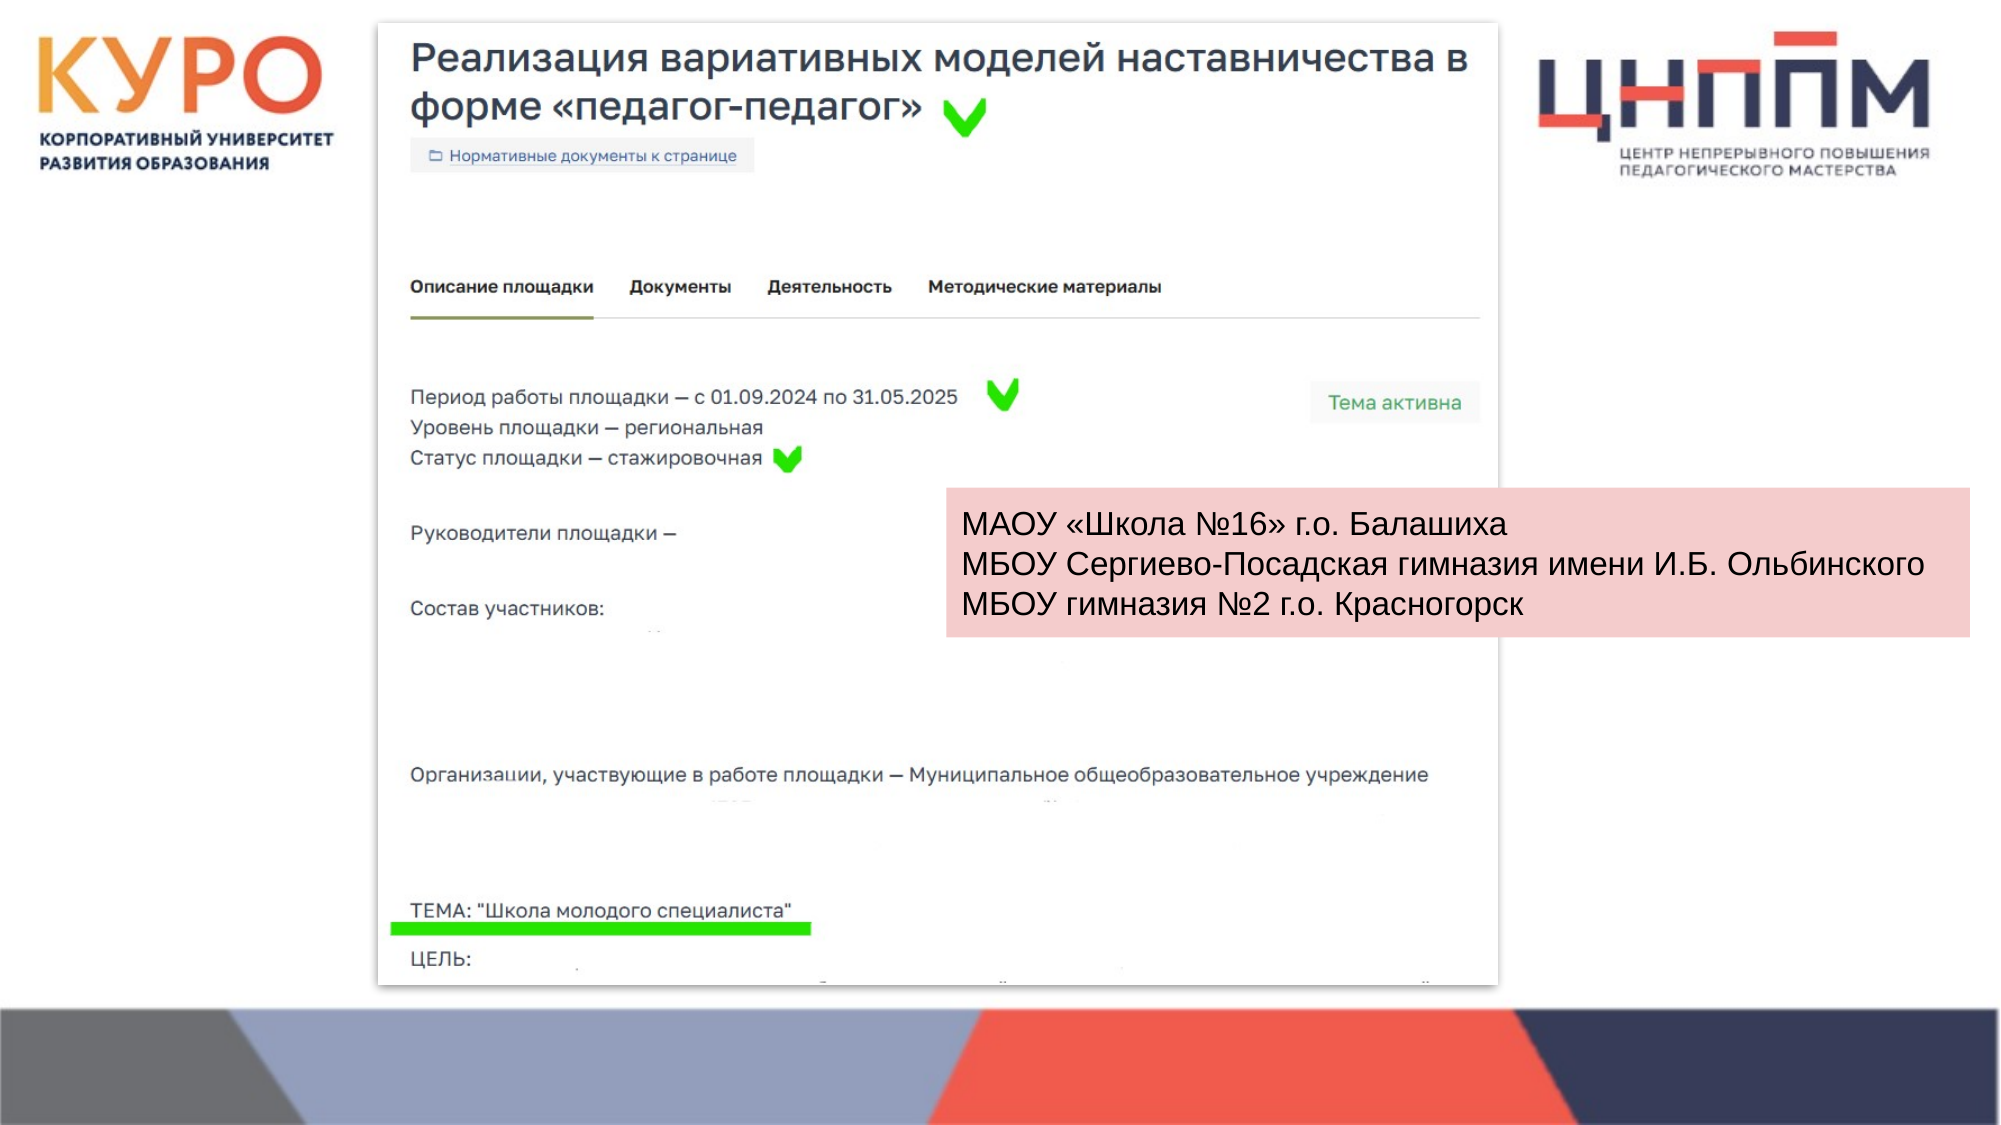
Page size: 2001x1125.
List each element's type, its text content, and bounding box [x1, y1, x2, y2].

text_box МАОУ «Школа №16» г.о. Балашиха МБОУ Сергиево-Посадская гимназия имени И.Б. Ольбинского МБОУ гимназия №2 г.о. Красногорск [1504, 487, 1970, 638]
picture [0, 0, 2001, 1125]
